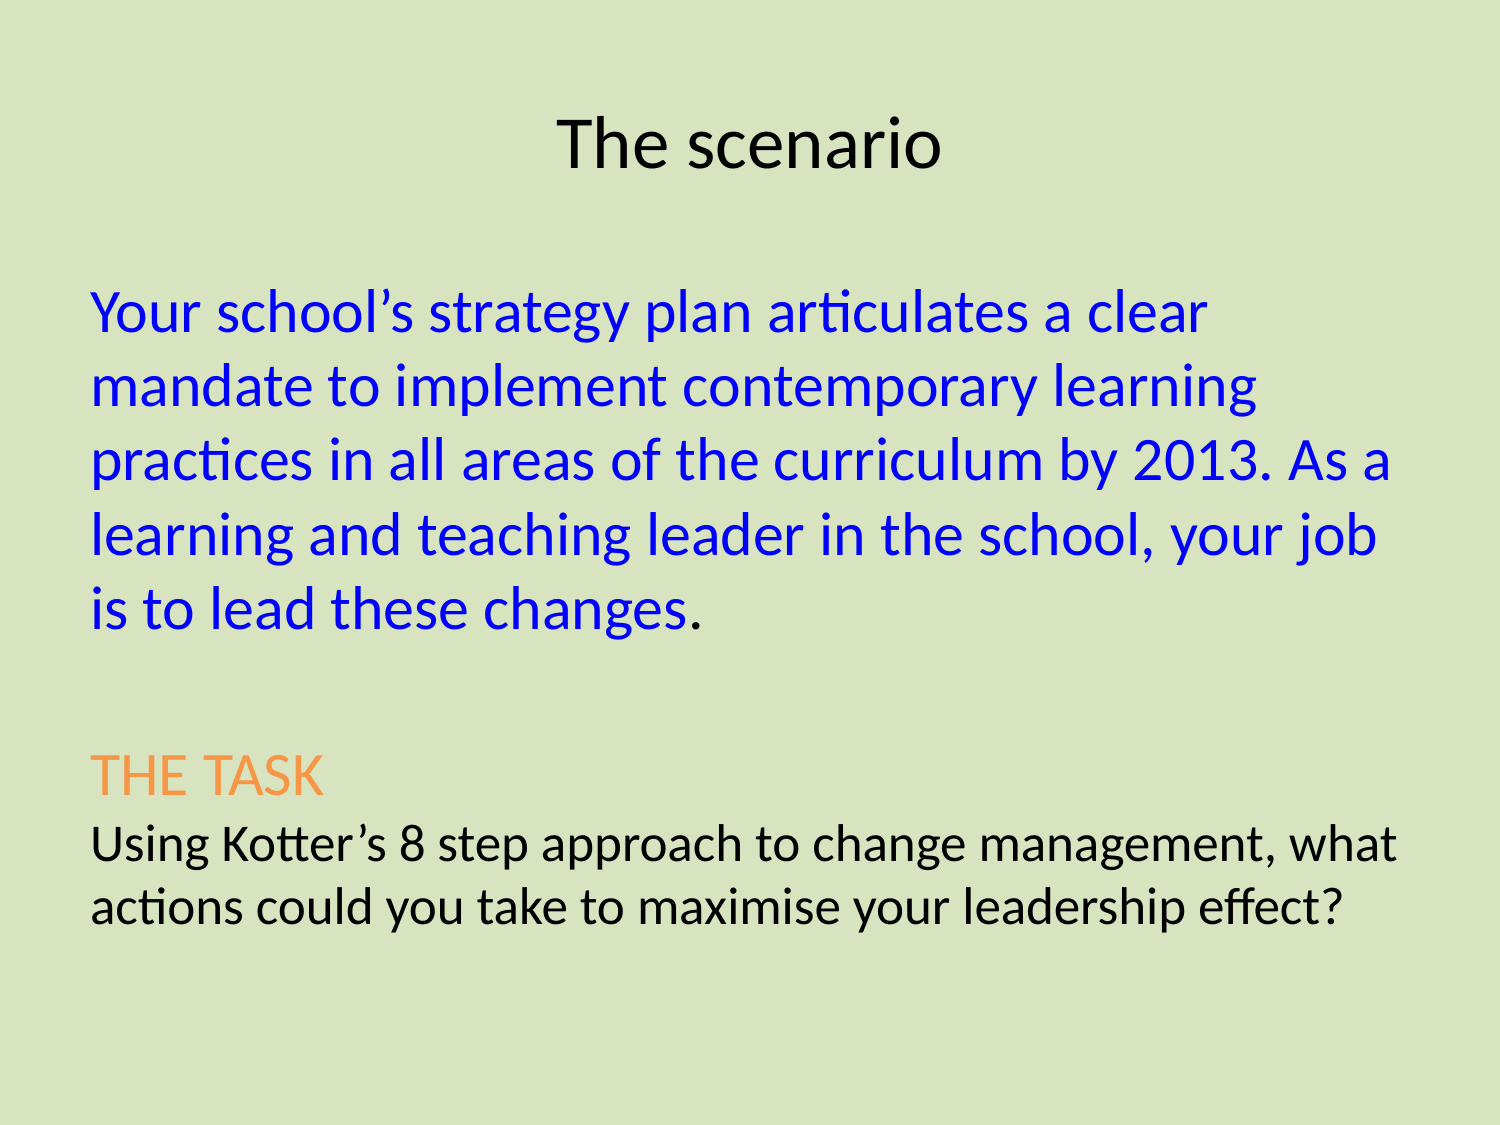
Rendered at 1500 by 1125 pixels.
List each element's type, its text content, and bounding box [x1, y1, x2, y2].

list Your school’s strategy plan articulates a clear mandate to implement contemporary learning practices in all areas of the curriculum by 2013. As a learning and teaching leader in the school, your job is to lead these changes. THE TASK Using Kotter’s 8 step approach to change management, what actions could you take to maximise your leadership effect? [75, 262, 1425, 1005]
title The scenario [75, 45, 1425, 233]
